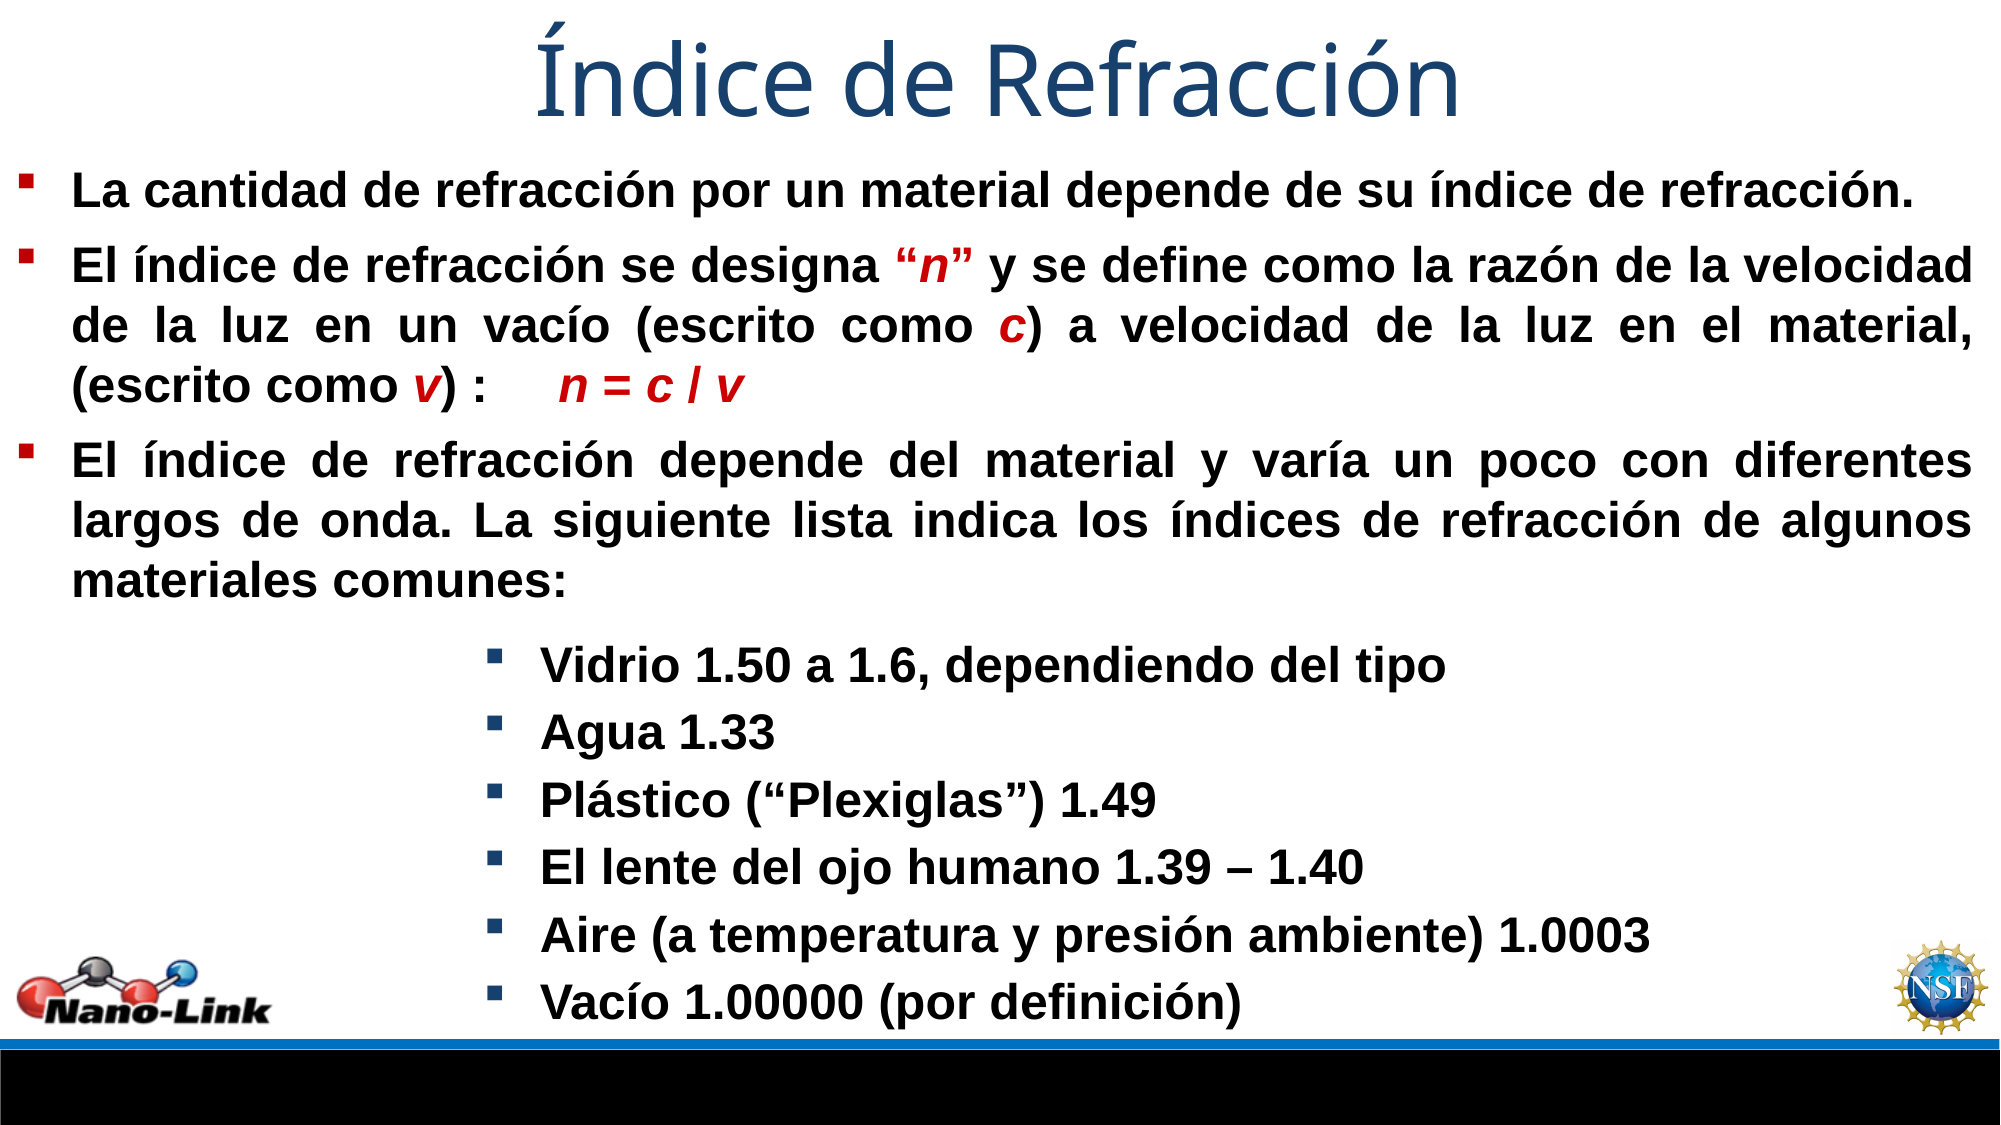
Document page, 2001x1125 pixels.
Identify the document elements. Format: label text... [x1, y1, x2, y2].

picture [1891, 939, 1990, 1037]
text_box La cantidad de refracción por un material depende de su índice de refracción. El índice de refracción se designa “n” y se define como la razón de la velocidad de la luz en un vacío (escrito como c) a velocidad de la luz en el material, (escrito como v) : n = c / v El índice de refracción depende del material y varía un poco con diferentes largos de onda. La siguiente lista indica los índices de refracción de algunos materiales comunes: Vidrio 1.50 a 1.6, dependiendo del tipo Agua 1.33 Plástico (“Plexiglas”) 1.49 El lente del ojo humano 1.39 – 1.40 Aire (a temperatura y presión ambiente) 1.0003 Vacío 1.00000 (por definición) [0, 149, 1990, 1038]
picture [10, 946, 286, 1037]
text_box Índice de Refracción [0, 0, 2000, 145]
